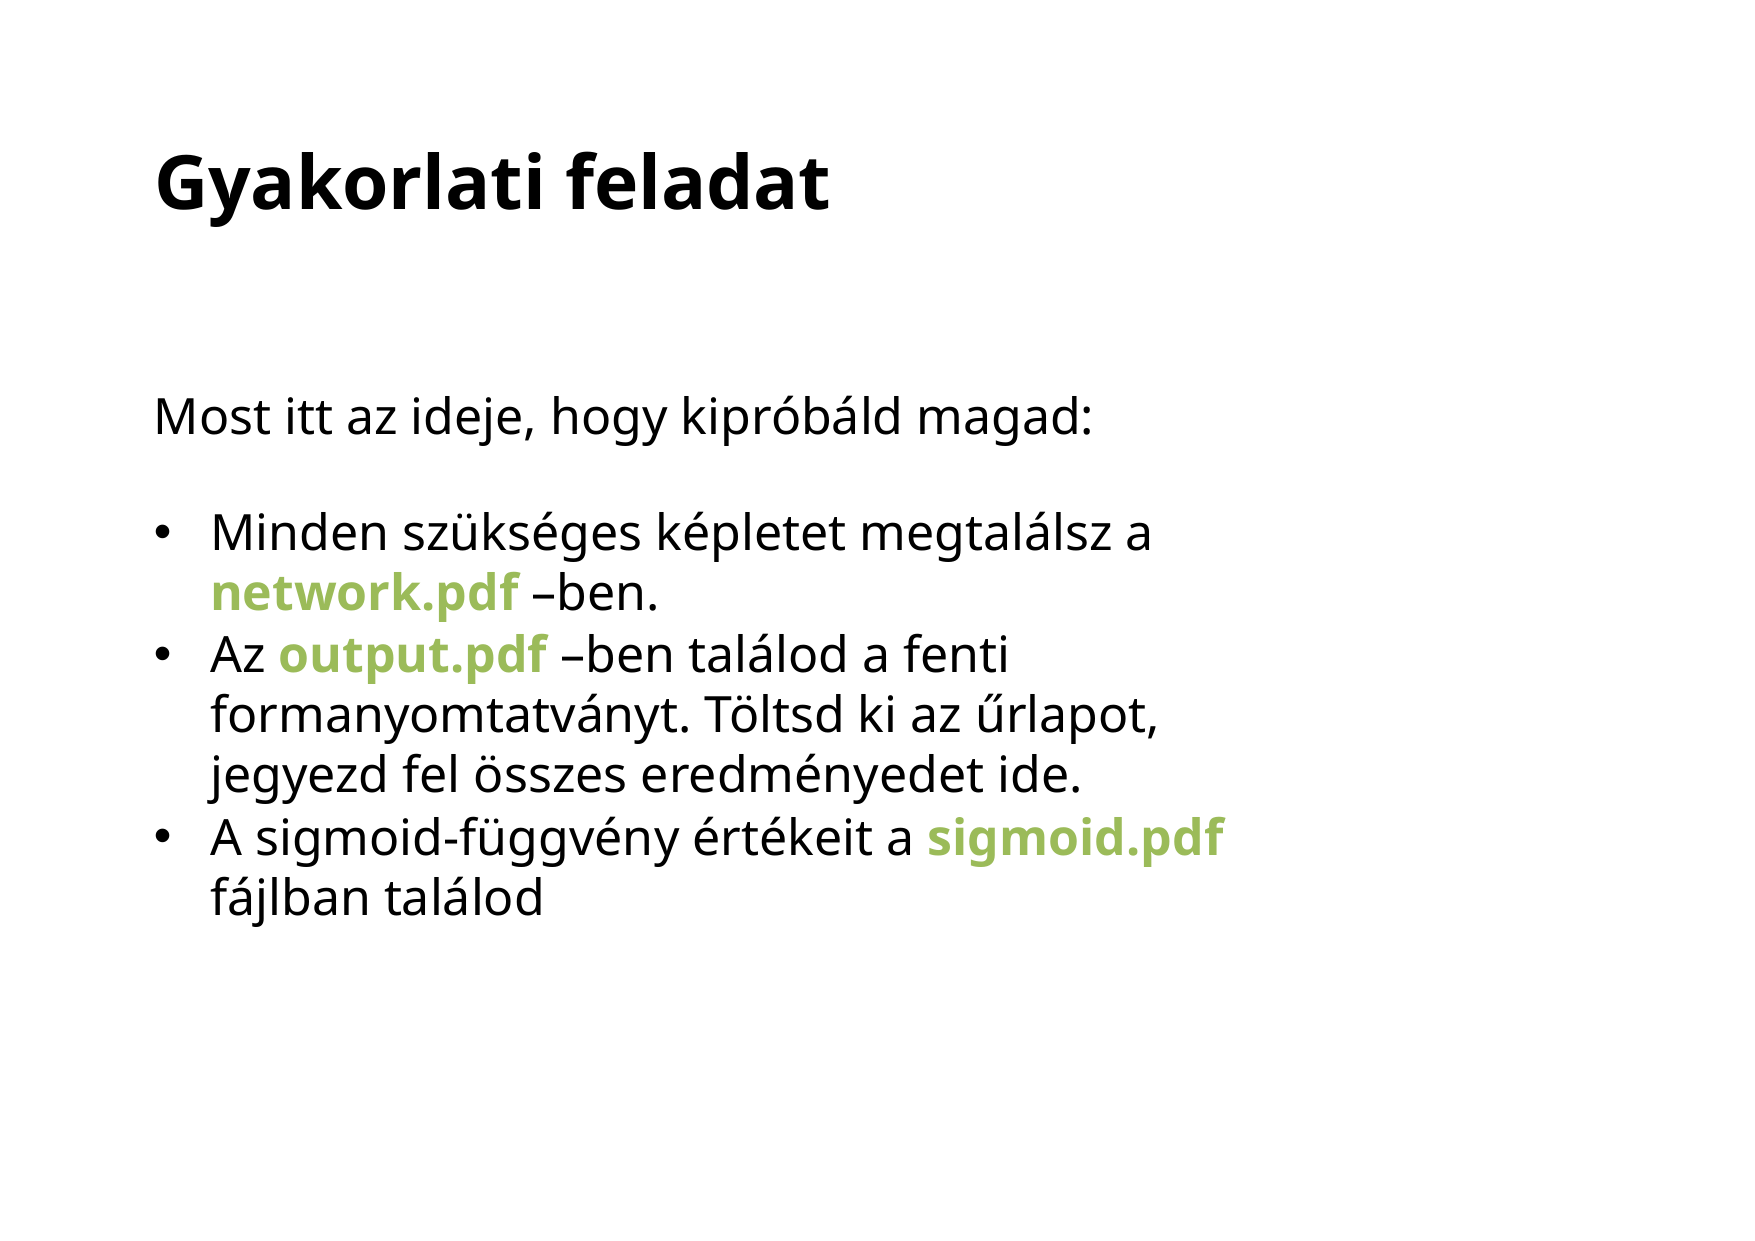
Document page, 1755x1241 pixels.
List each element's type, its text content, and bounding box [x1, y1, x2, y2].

text_box Gyakorlati feladat [152, 132, 1000, 225]
text_box Most itt az ideje, hogy kipróbáld magad: Minden szükséges képletet megtalálsz a network.pdf –ben. Az output.pdf –ben találod a fenti formanyomtatványt. Töltsd ki az űrlapot, jegyezd fel összes eredményedet ide. A sigmoid-függvény értékeit a sigmoid.pdf fájlban találod [152, 382, 1515, 925]
